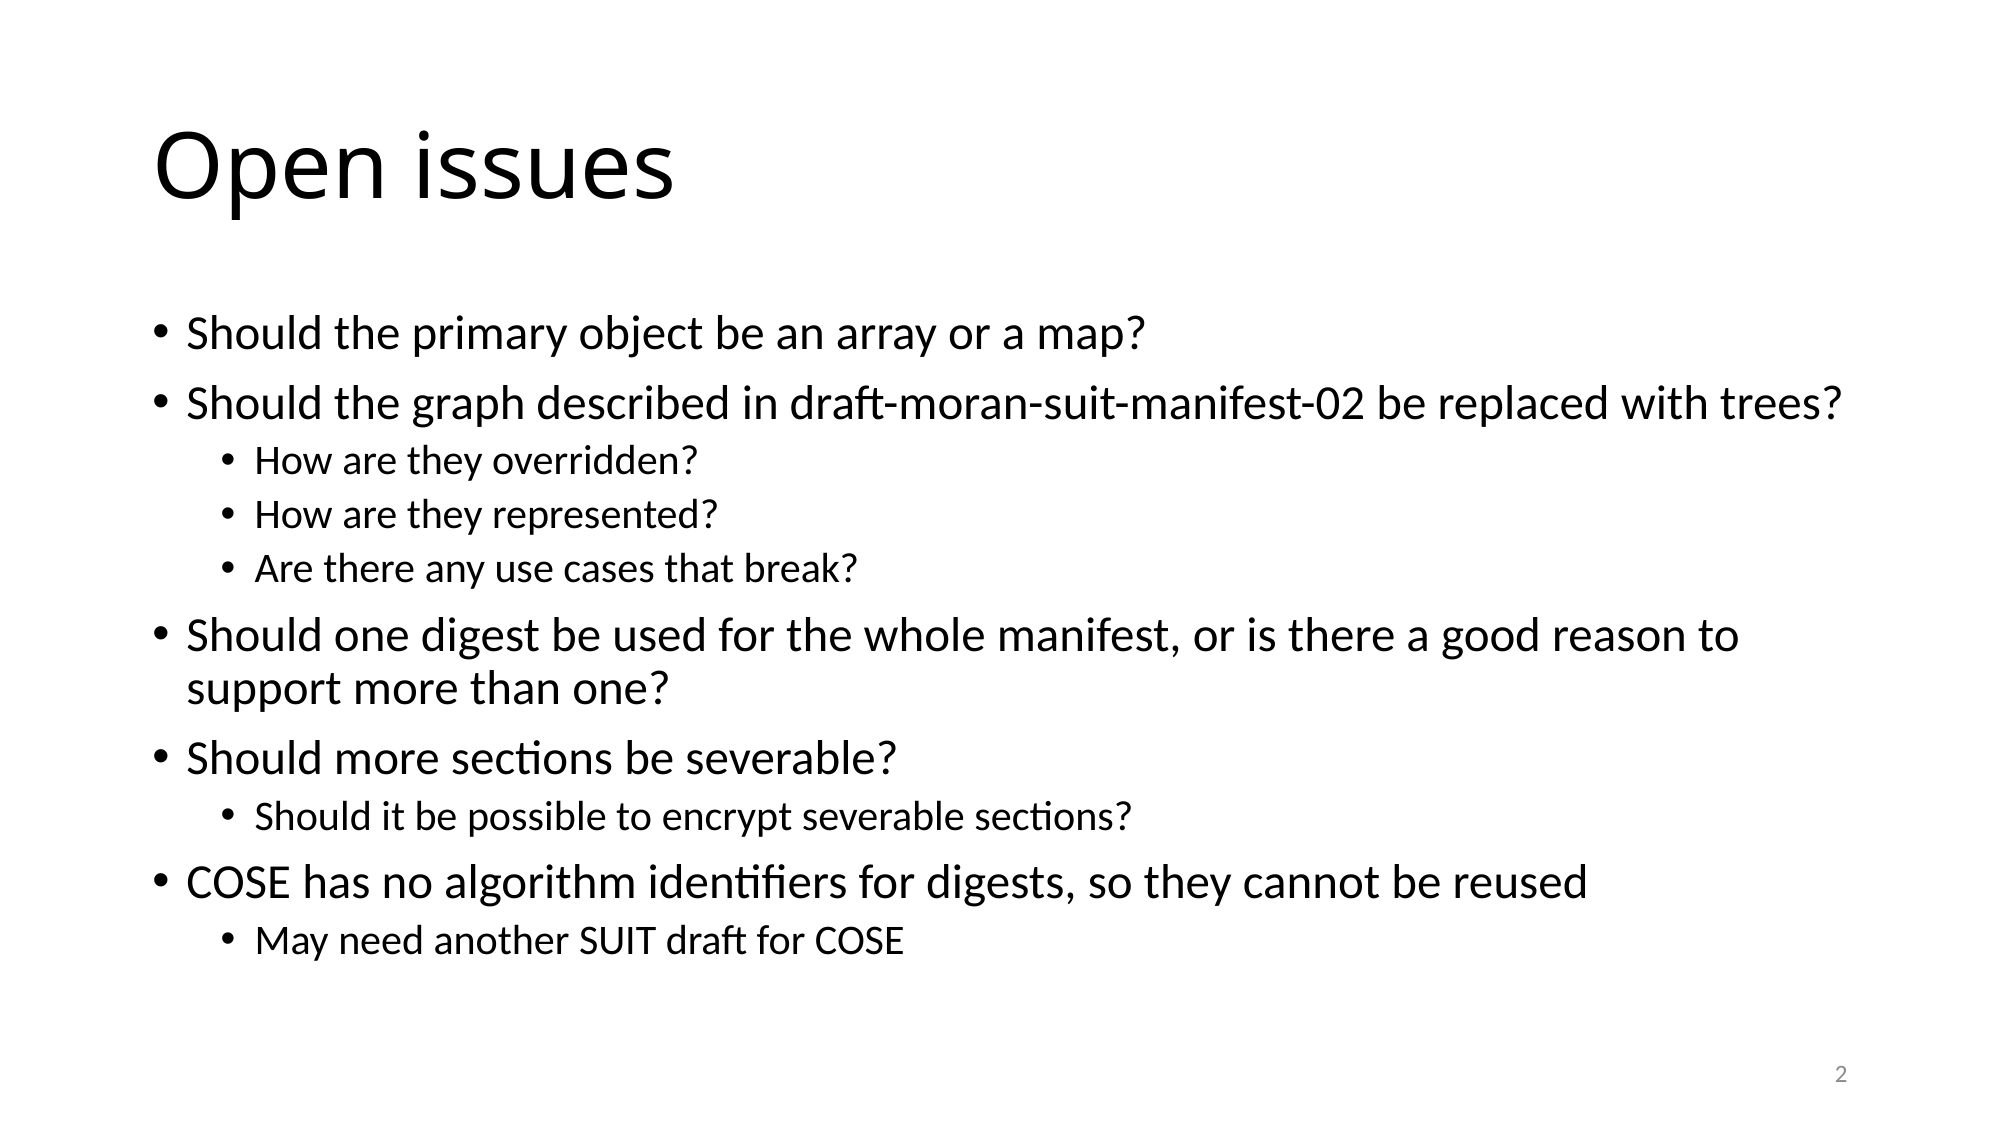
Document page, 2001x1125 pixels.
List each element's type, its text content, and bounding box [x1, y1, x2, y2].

list Should the primary object be an array or a map? Should the graph described in draft-moran-suit-manifest-02 be replaced with trees? How are they overridden? How are they represented? Are there any use cases that break? Should one digest be used for the whole manifest, or is there a good reason to support more than one? Should more sections be severable? Should it be possible to encrypt severable sections? COSE has no algorithm identifiers for digests, so they cannot be reused May need another SUIT draft for COSE [137, 299, 1863, 1014]
title Open issues [137, 59, 1863, 278]
slide_number 2 [1412, 1042, 1863, 1103]
